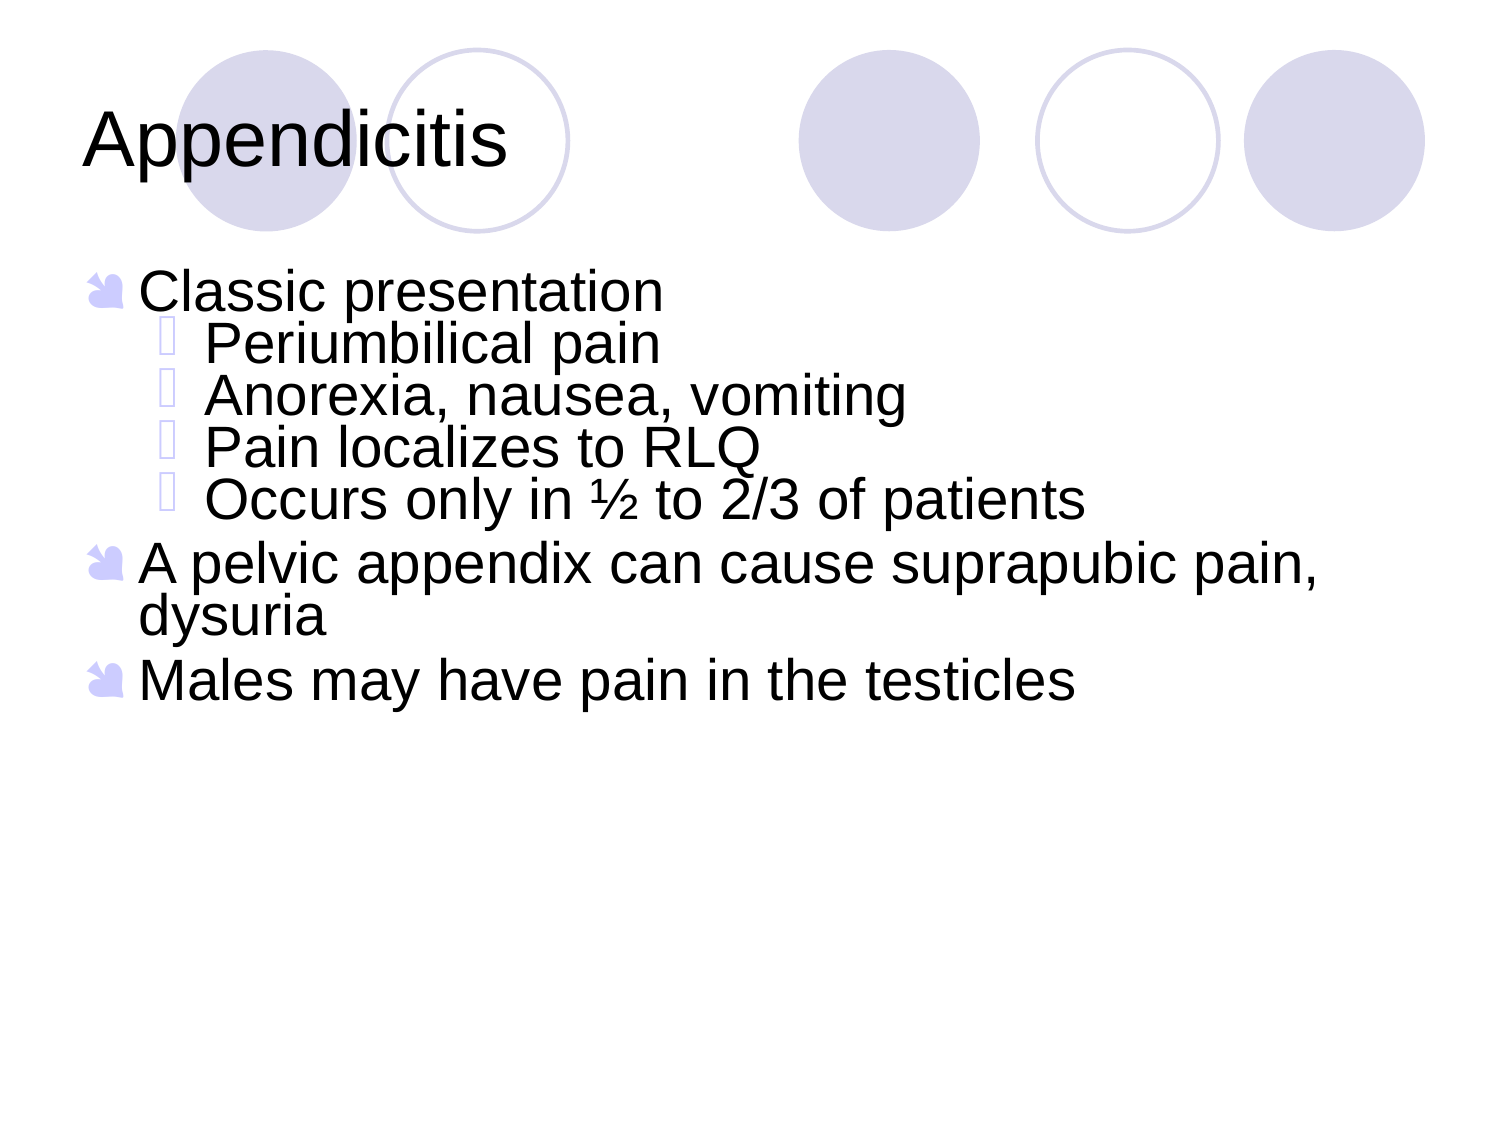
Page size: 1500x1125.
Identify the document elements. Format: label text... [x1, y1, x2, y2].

title Appendicitis [74, 44, 1426, 234]
list Classic presentation Periumbilical pain Anorexia, nausea, vomiting Pain localizes to RLQ Occurs only in ½ to 2/3 of patients A pelvic appendix can cause suprapubic pain, dysuria Males may have pain in the testicles [74, 261, 1426, 1007]
